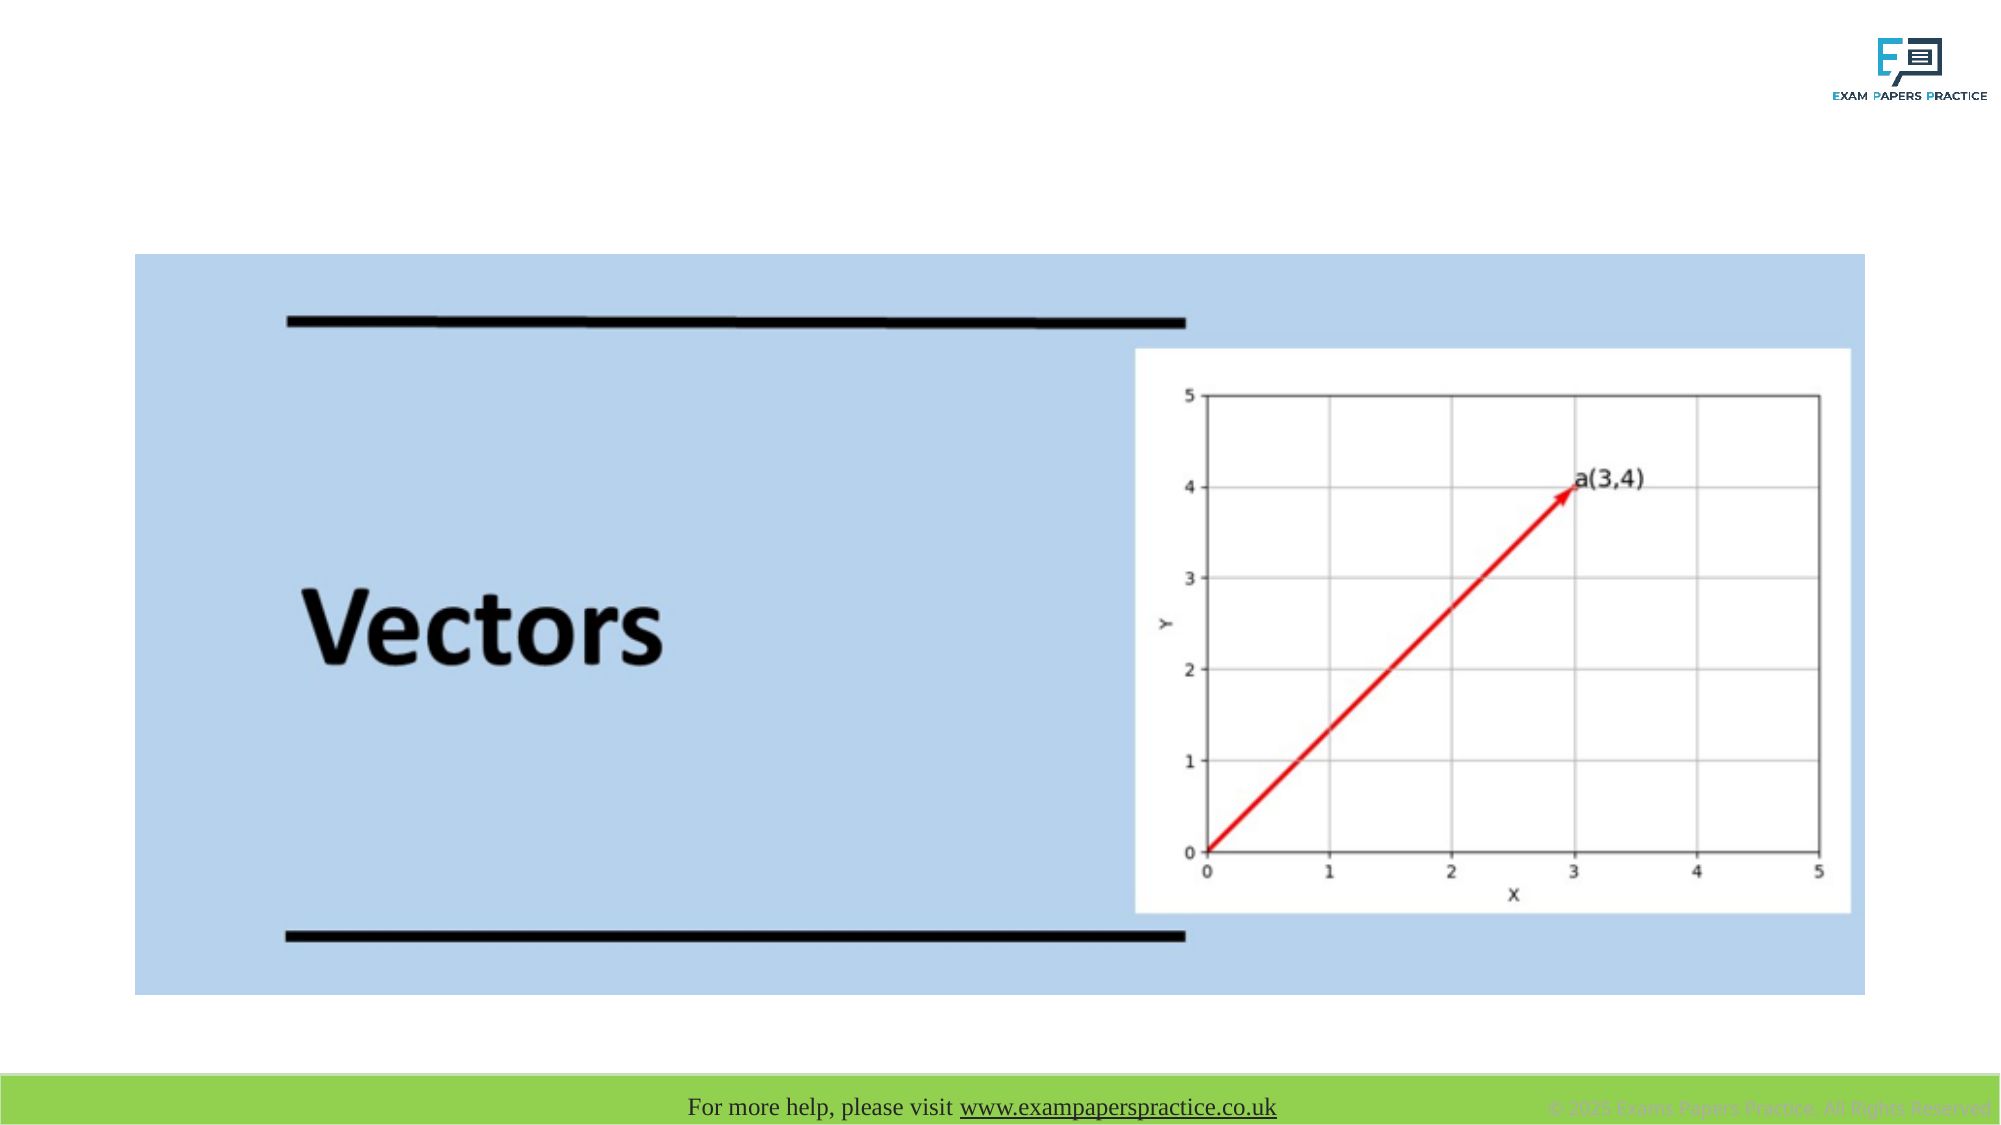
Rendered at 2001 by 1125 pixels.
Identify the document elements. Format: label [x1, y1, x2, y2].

picture [135, 254, 1865, 995]
